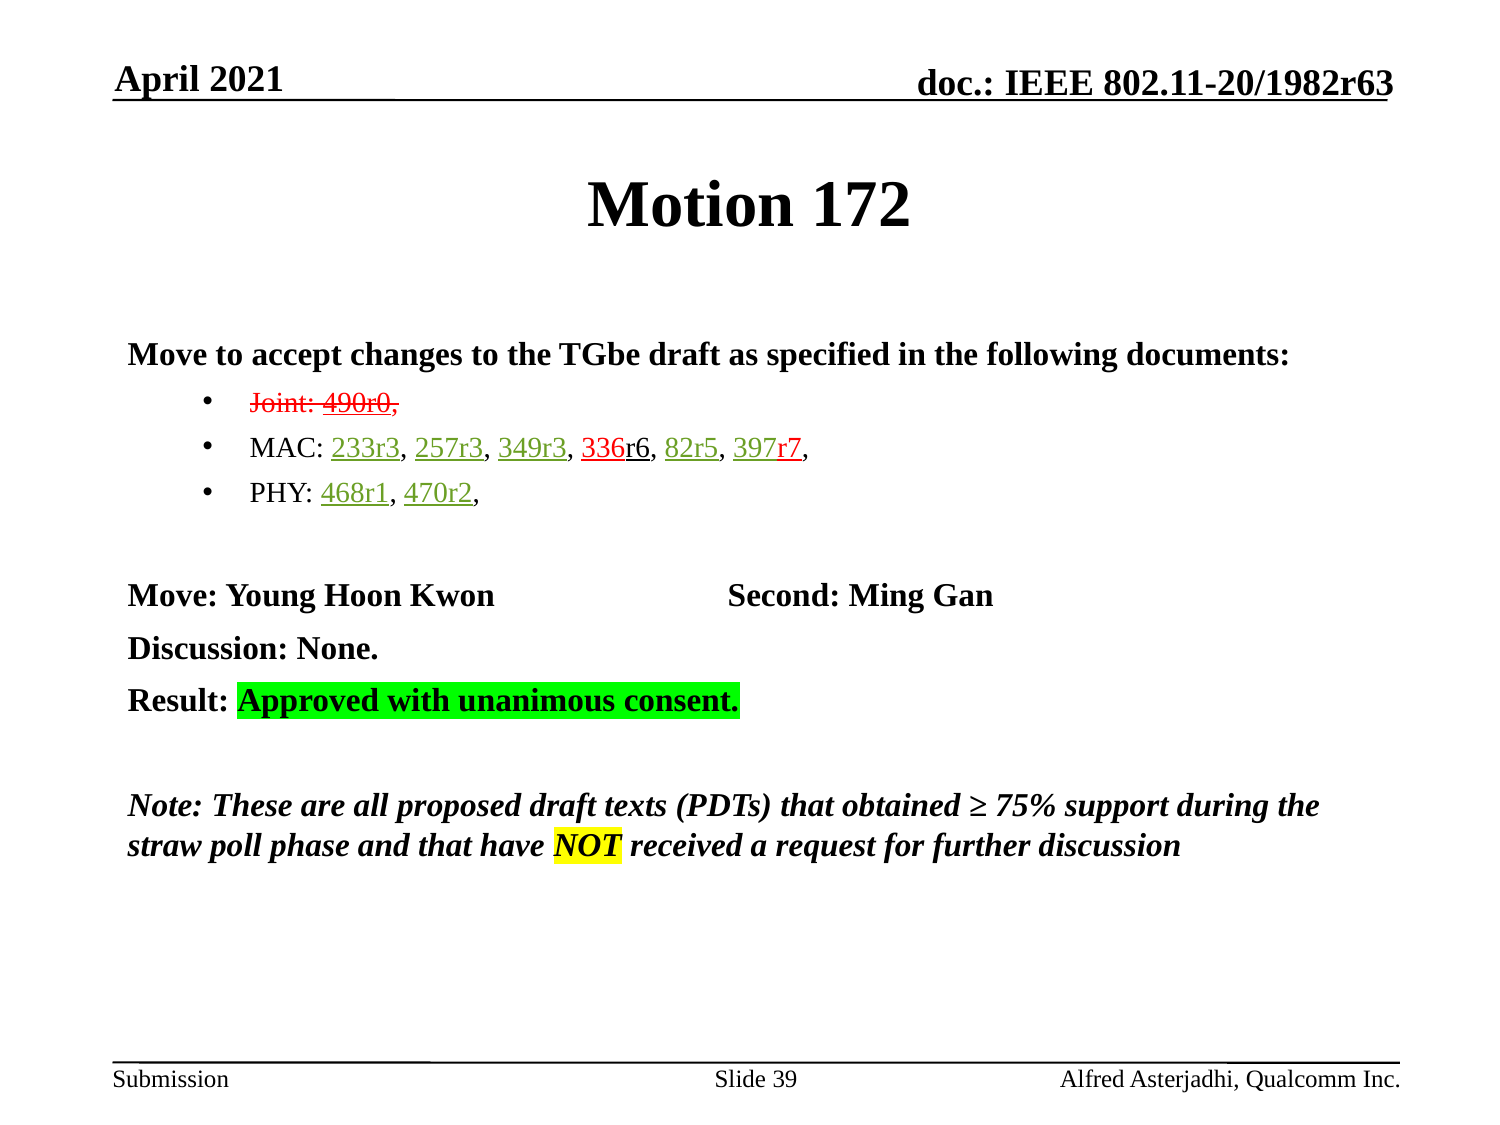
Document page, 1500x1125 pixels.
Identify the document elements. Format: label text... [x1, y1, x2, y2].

list Move to accept changes to the TGbe draft as specified in the following documents: Joint: 490r0, MAC: 233r3, 257r3, 349r3, 336r6, 82r5, 397r7, PHY: 468r1, 470r2, Move: Young Hoon Kwon Second: Ming Gan Discussion: None. Result: Approved with unanimous consent. Note: These are all proposed draft texts (PDTs) that obtained ≥ 75% support during the straw poll phase and that have NOT received a request for further discussion [112, 324, 1388, 1000]
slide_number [114, 54, 423, 100]
title Motion 172 [112, 112, 1388, 288]
footer Alfred Asterjadhi, Qualcomm Inc. [878, 1061, 1402, 1093]
slide_number Slide 39 [712, 1061, 800, 1123]
